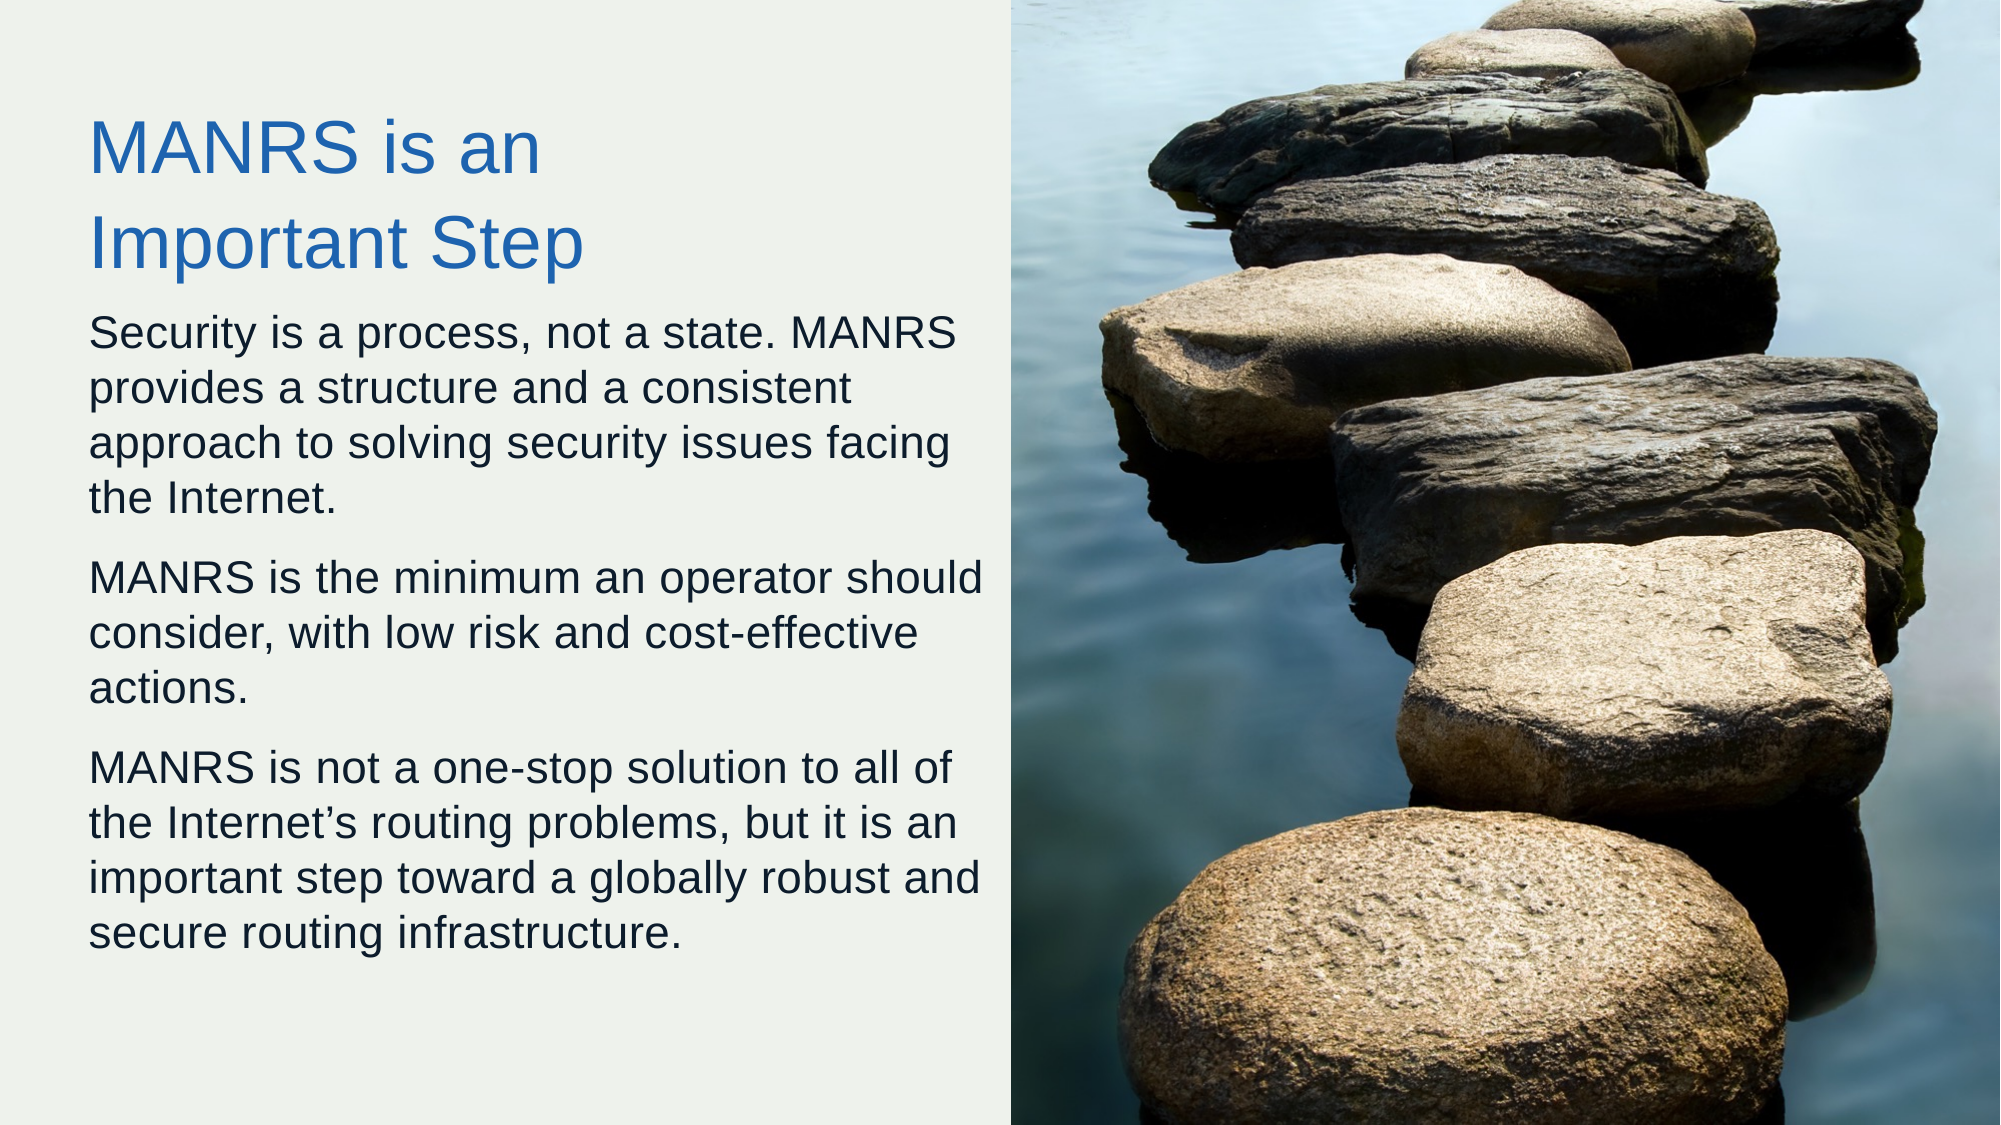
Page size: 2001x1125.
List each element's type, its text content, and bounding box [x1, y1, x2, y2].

list Security is a process, not a state. MANRS provides a structure and a consistent approach to solving security issues facing the Internet. MANRS is the minimum an operator should consider, with low risk and cost-effective actions. MANRS is not a one-stop solution to all of the Internet’s routing problems, but it is an important step toward a globally robust and secure routing infrastructure. [88, 302, 992, 1003]
title MANRS is an Important Step [88, 93, 865, 276]
picture [1011, 0, 2000, 1125]
